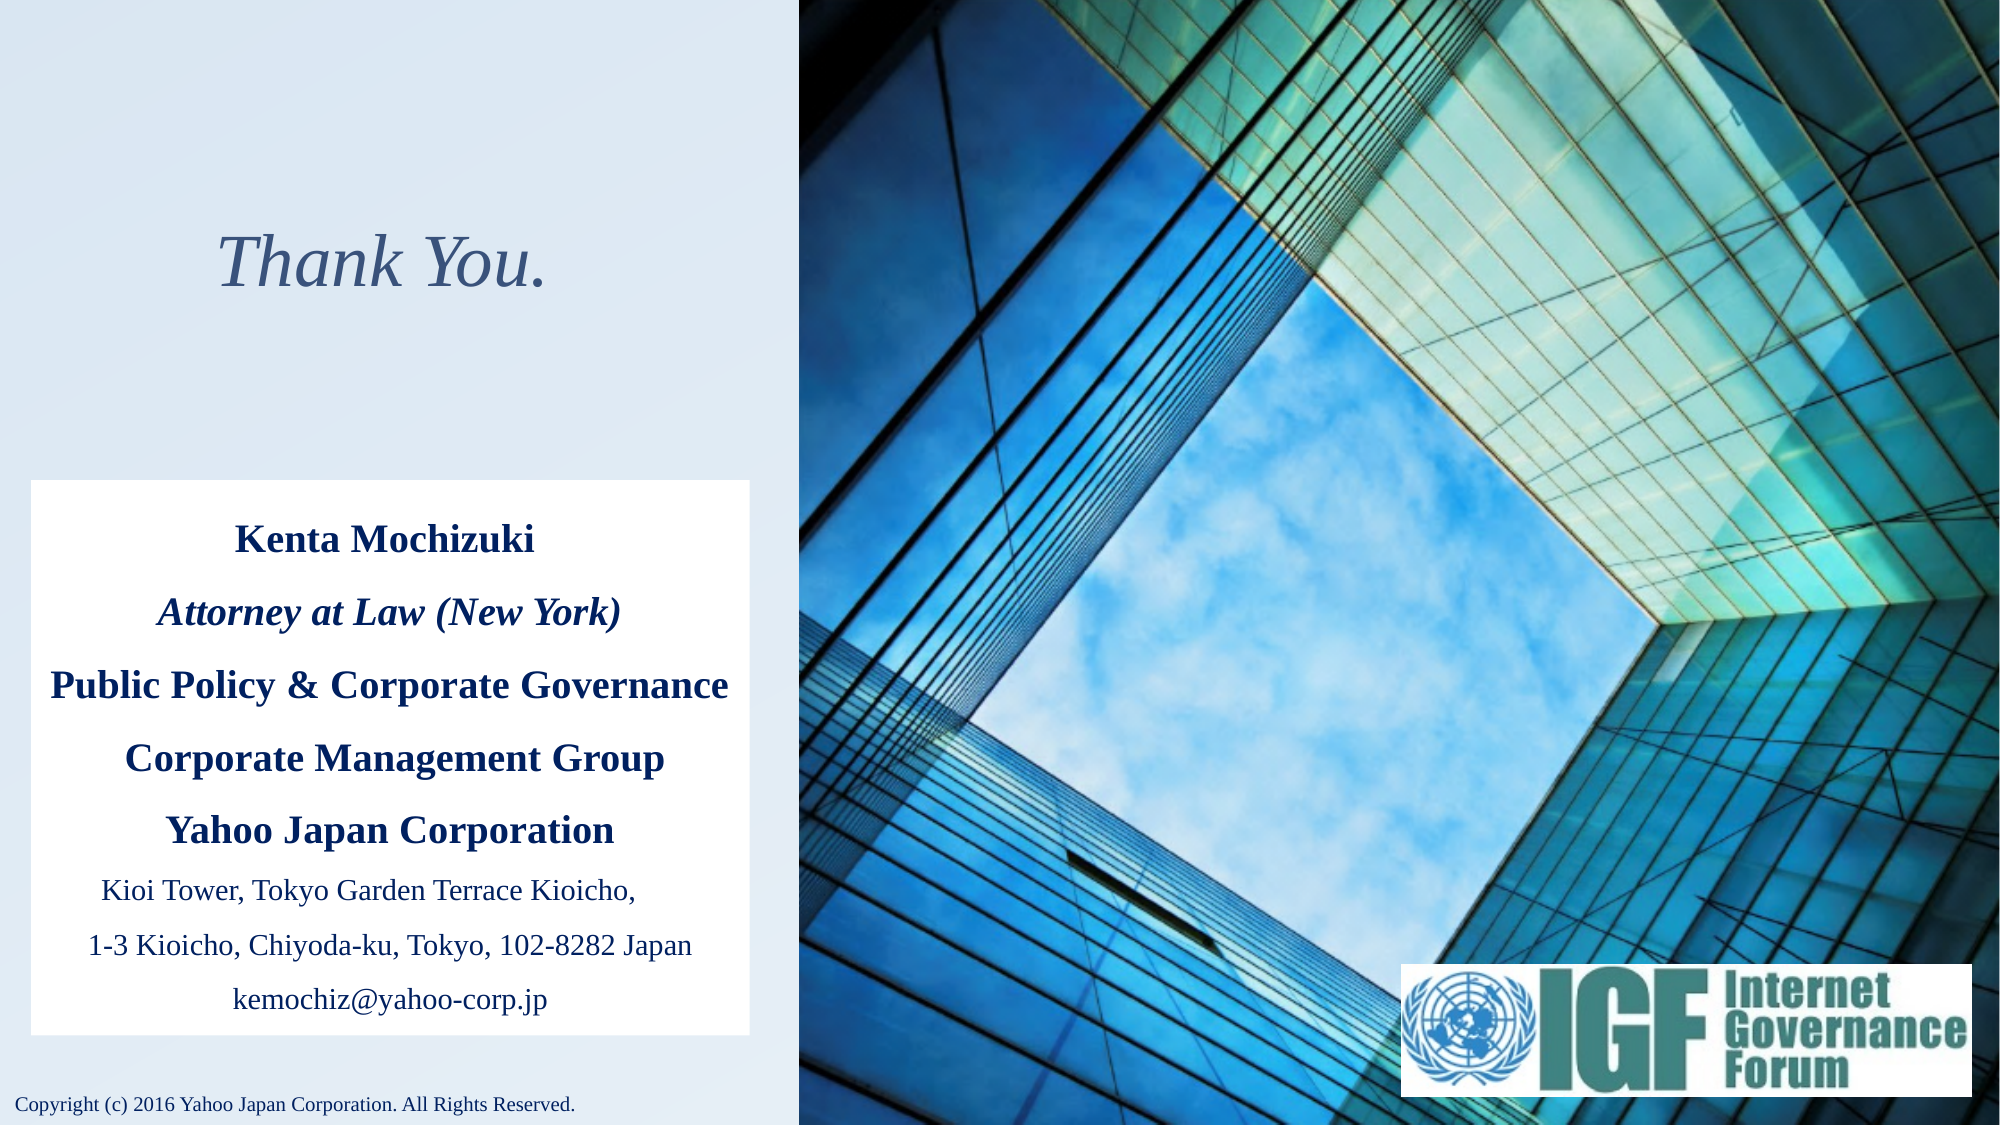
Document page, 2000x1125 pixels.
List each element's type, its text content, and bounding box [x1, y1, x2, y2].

subtitle Kenta Mochizuki Attorney at Law (New York) Public Policy & Corporate Governance Corporate Management Group Yahoo Japan Corporation Kioi Tower, Tokyo Garden Terrace Kioicho, 1-3 Kioicho, Chiyoda-ku, Tokyo, 102-8282 Japan kemochiz@yahoo-corp.jp [31, 480, 750, 1036]
picture [799, 0, 2000, 1125]
text_box Copyright (c) 2016 Yahoo Japan Corporation. All Rights Reserved. [0, 1083, 598, 1125]
slide_number 17 [1432, 1097, 1900, 1103]
title Thank You. [31, 78, 750, 480]
